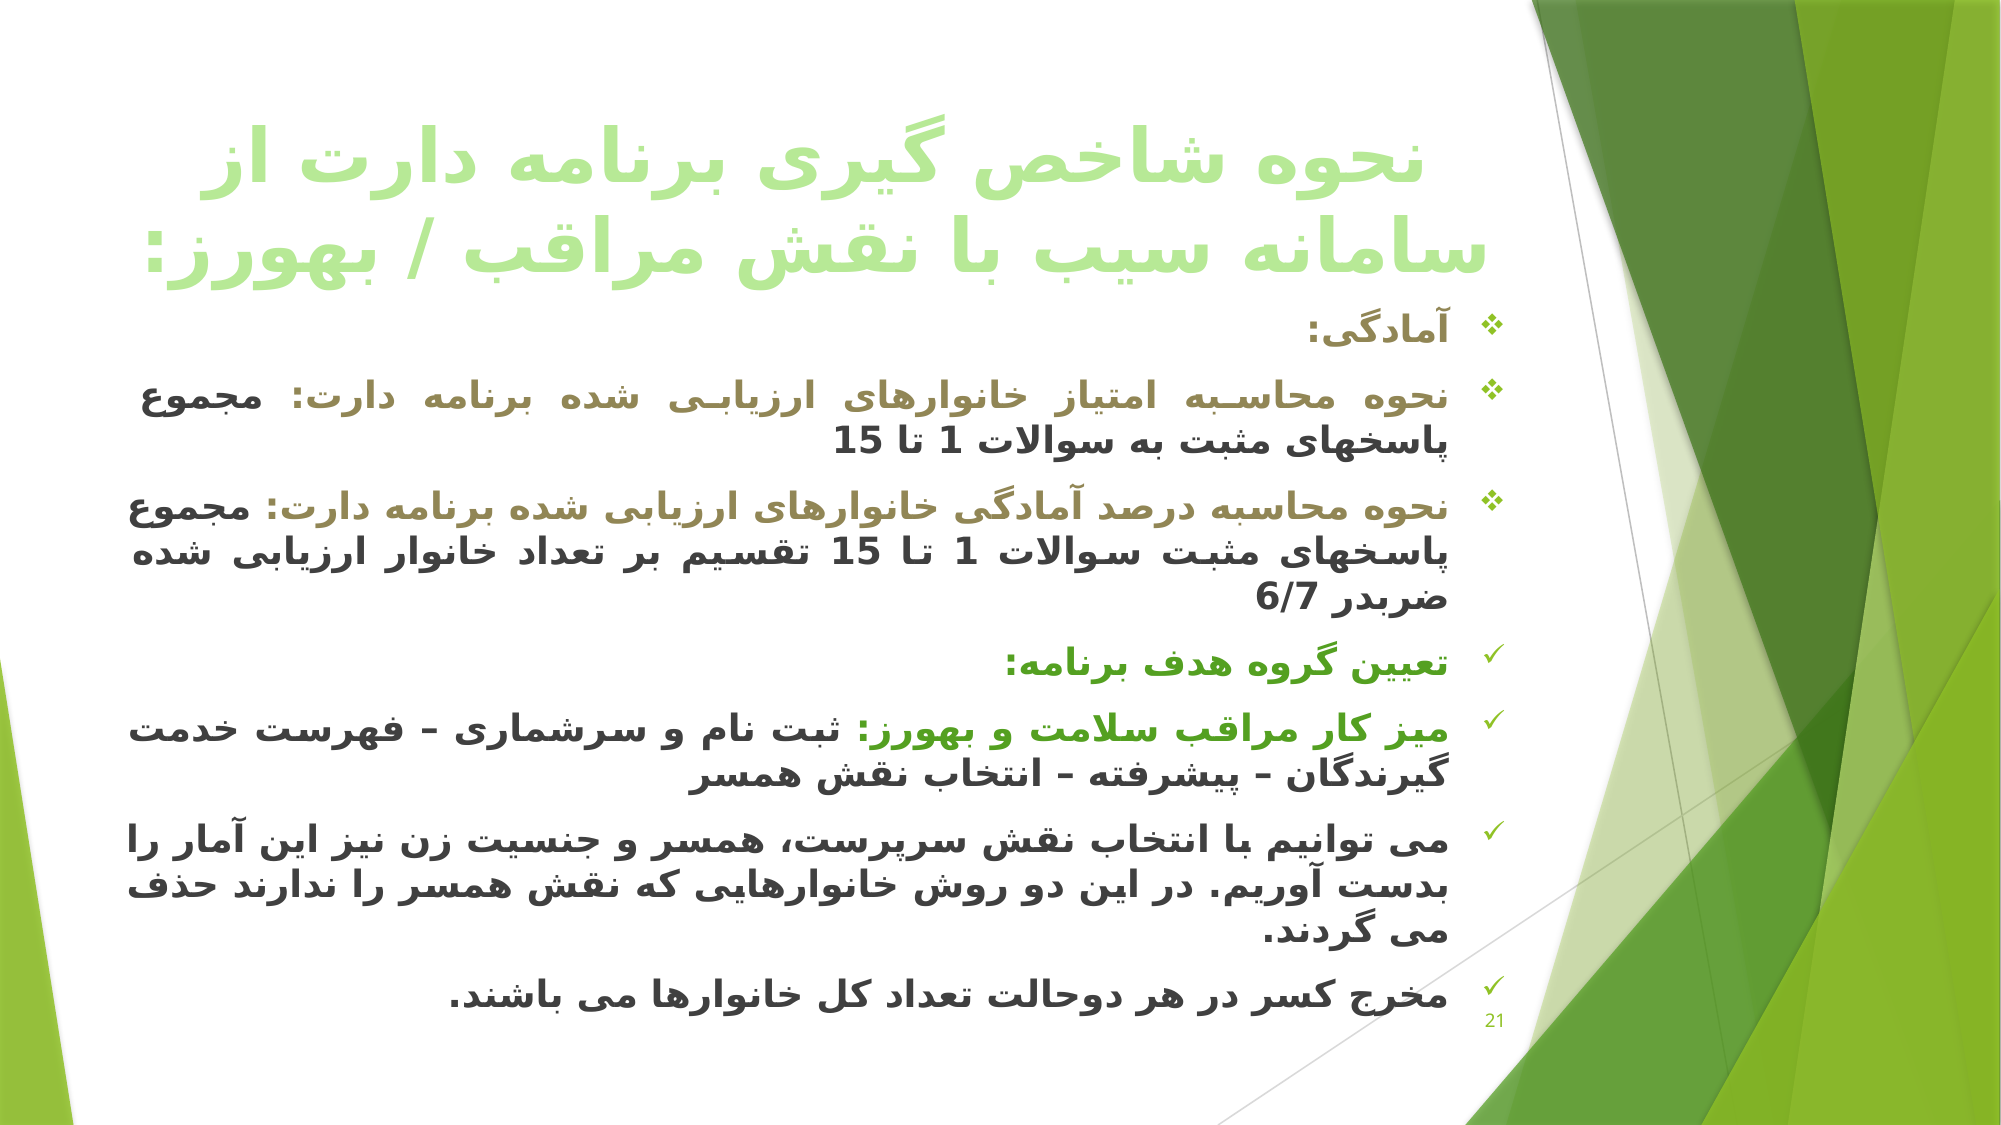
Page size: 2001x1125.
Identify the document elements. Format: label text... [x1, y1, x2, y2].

title نحوه شاخص گیری برنامه دارت از سامانه سیب با نقش مراقب / بهورز: [111, 99, 1522, 297]
list آمادگی: نحوه محاسبه امتیاز خانوارهای ارزیابی شده برنامه دارت: مجموع پاسخهای مثبت به سوالات 1 تا 15 نحوه محاسبه درصد آمادگی خانوارهای ارزیابی شده برنامه دارت: مجموع پاسخهای مثبت سوالات 1 تا 15 تقسیم بر تعداد خانوار ارزیابی شده ضربدر 6/7 تعیین گروه هدف برنامه: میز کار مراقب سلامت و بهورز: ثبت نام و سرشماری – فهرست خدمت گیرندگان – پیشرفته – انتخاب نقش همسر می توانیم با انتخاب نقش سرپرست، همسر و جنسیت زن نیز این آمار را بدست آوریم. در این دو روش خانوارهایی که نقش همسر را ندارند حذف می گردند. مخرج کسر در هر دوحالت تعداد کل خانوارها می باشند. [111, 297, 1522, 1070]
slide_number 21 [1409, 991, 1522, 1051]
